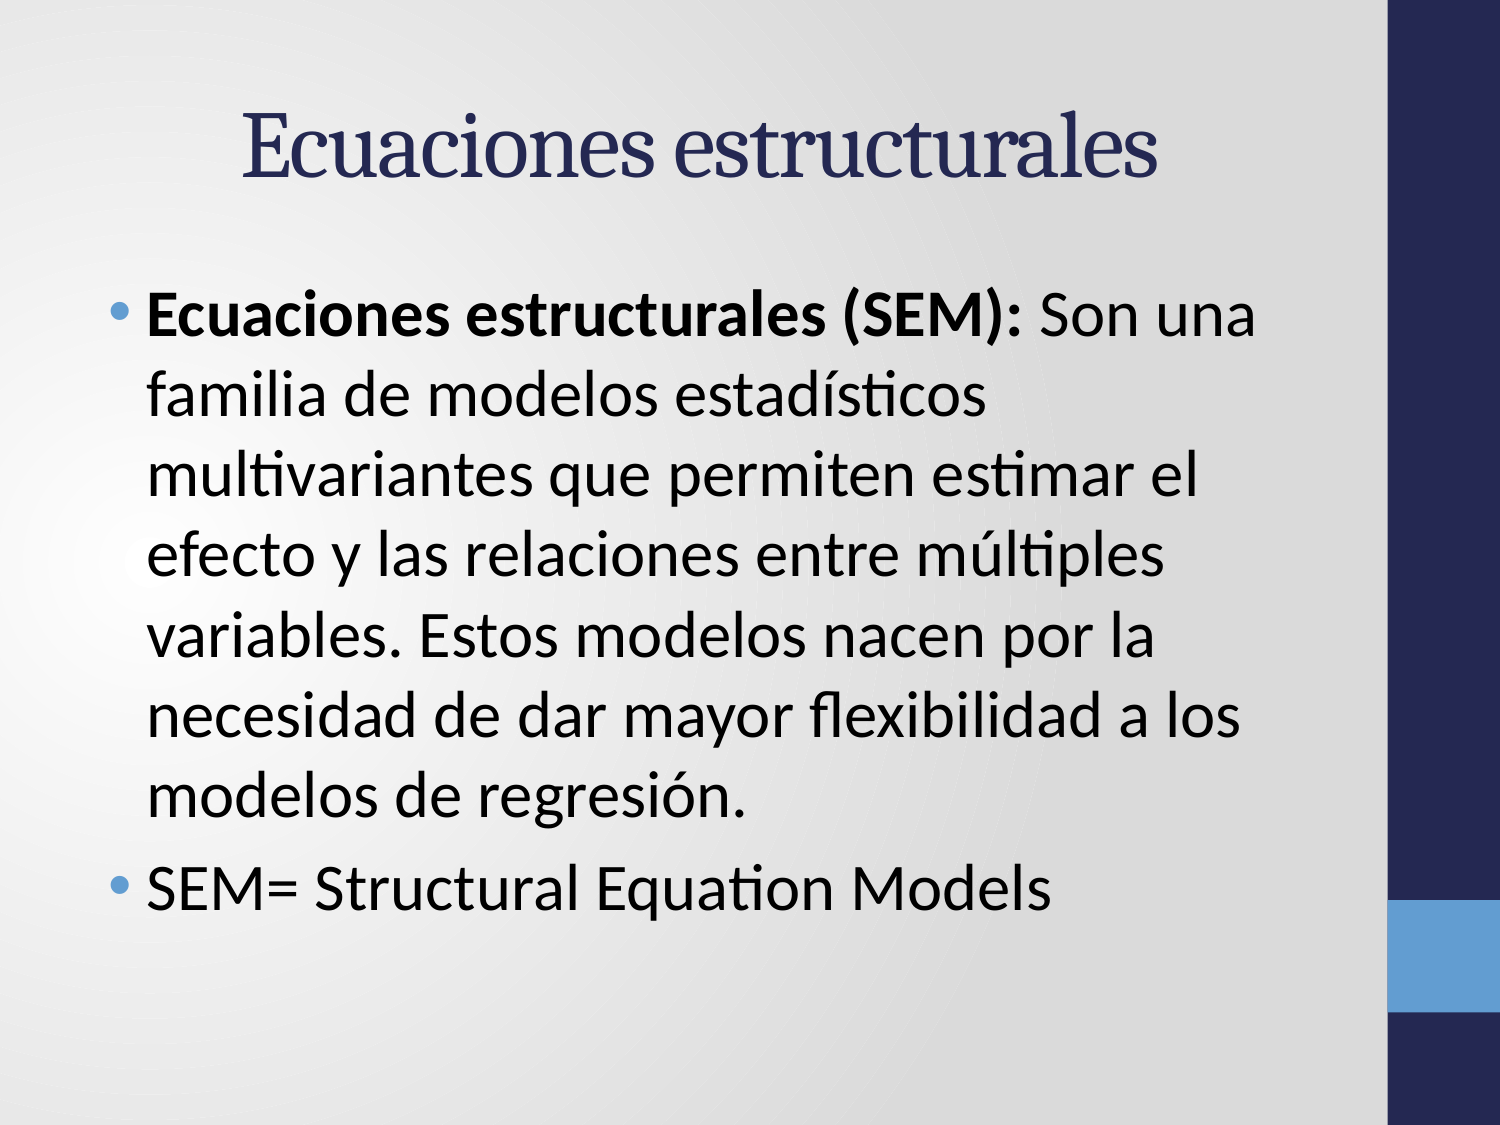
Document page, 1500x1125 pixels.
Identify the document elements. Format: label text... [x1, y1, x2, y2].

list Ecuaciones estructurales (SEM): Son una familia de modelos estadísticos multivariantes que permiten estimar el efecto y las relaciones entre múltiples variables. Estos modelos nacen por la necesidad de dar mayor flexibilidad a los modelos de regresión. SEM= Structural Equation Models [75, 262, 1325, 1050]
title Ecuaciones estructurales [75, 45, 1325, 233]
